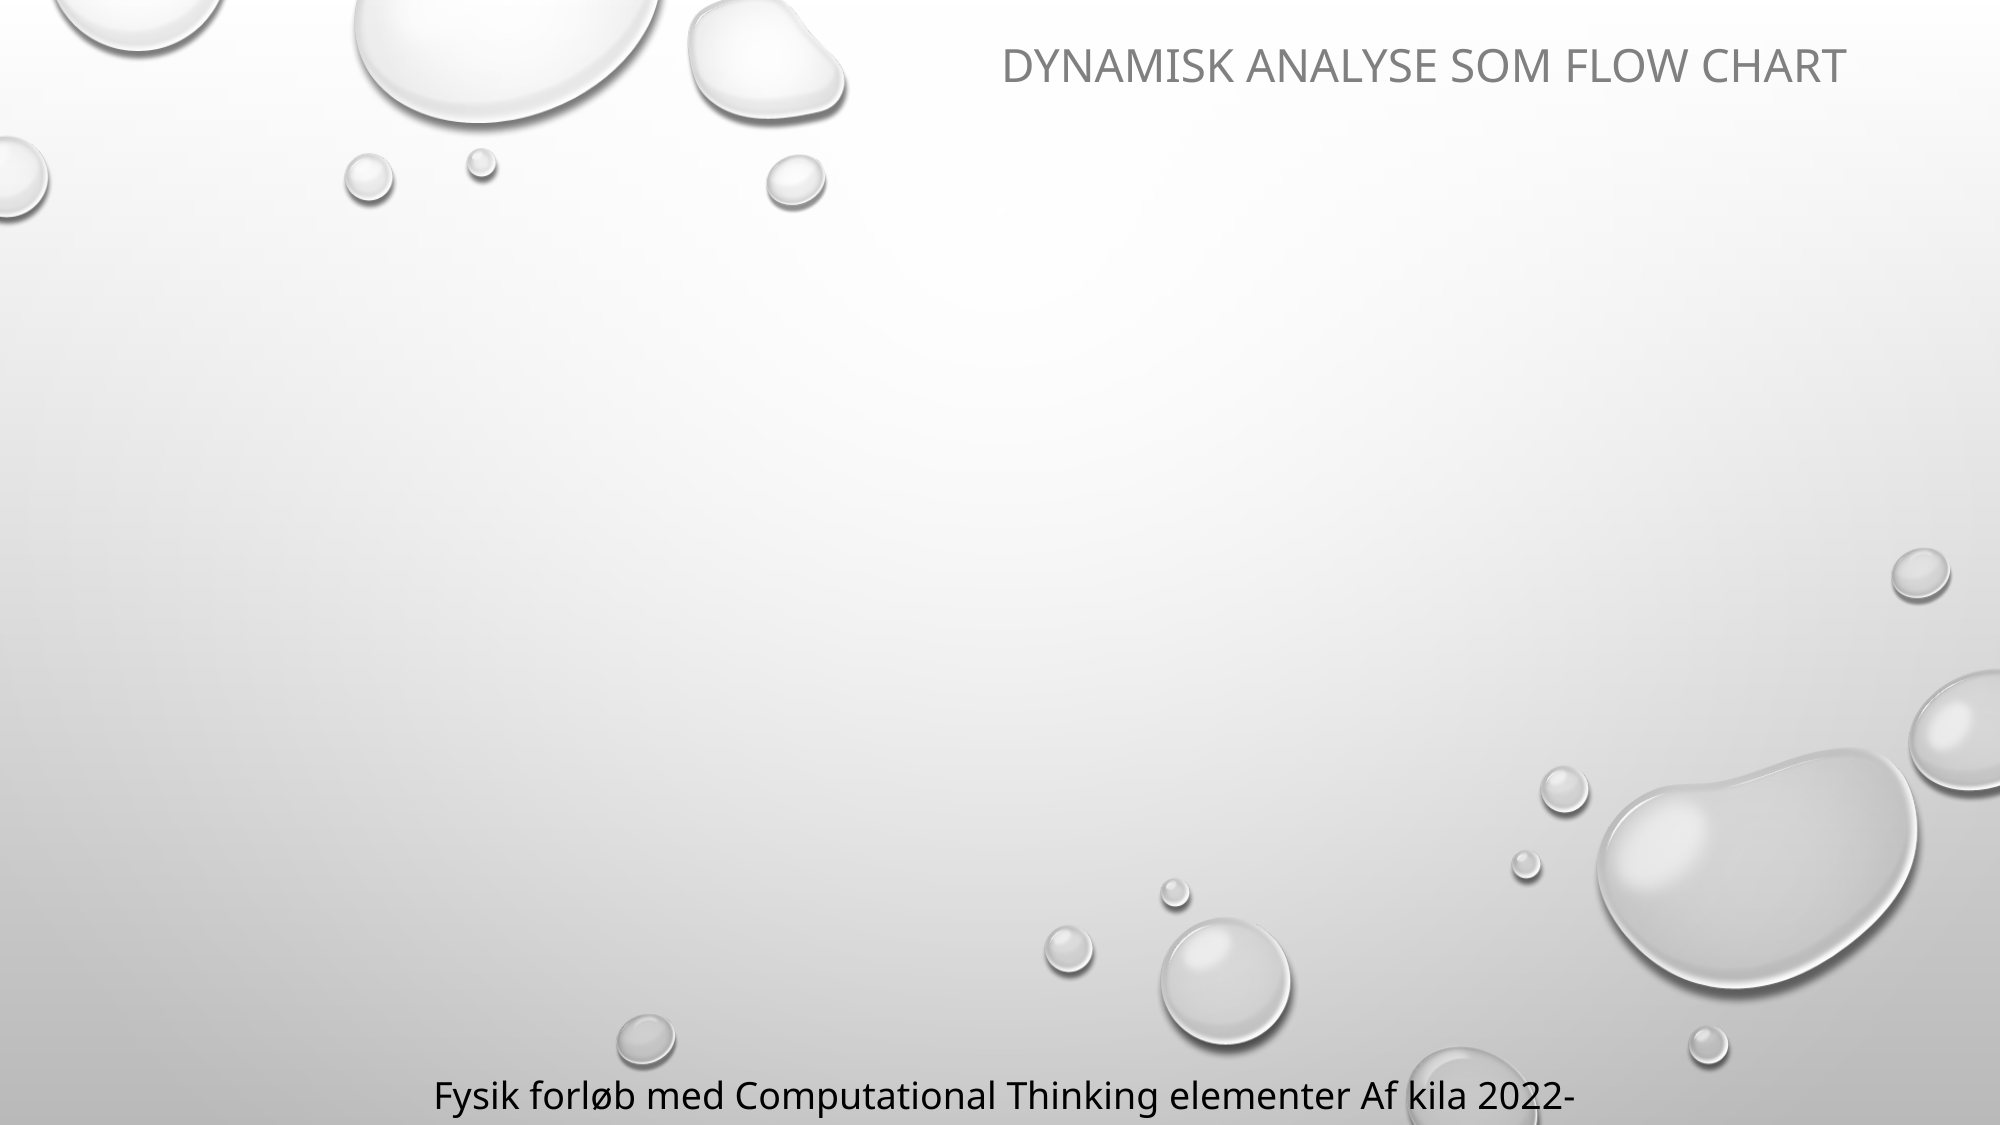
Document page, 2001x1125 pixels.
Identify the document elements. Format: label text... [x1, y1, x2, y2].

picture [0, 0, 2000, 1125]
subtitle Dynamisk analyse som FLOW Chart [883, 18, 1965, 105]
text_box Fysik forløb med Computational Thinking elementer Af kila 2022-10-27 [418, 1064, 1627, 1125]
